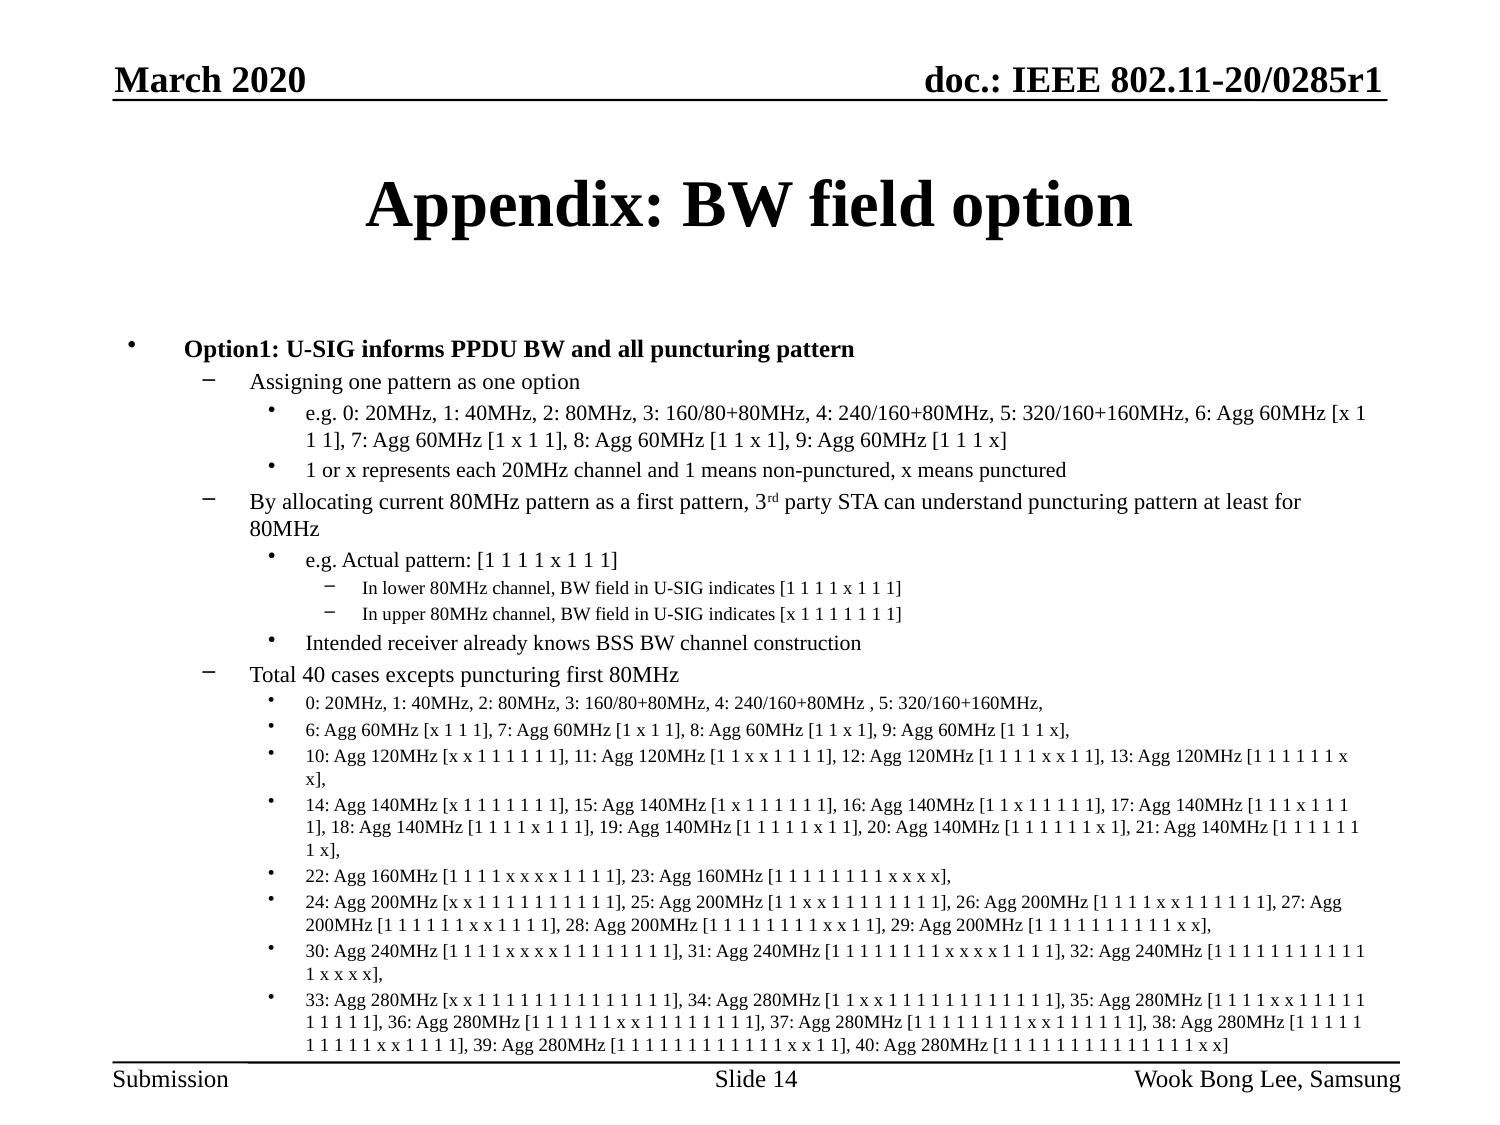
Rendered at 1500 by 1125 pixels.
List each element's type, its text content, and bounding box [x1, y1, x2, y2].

title Appendix: BW field option [112, 112, 1388, 288]
slide_number Slide 14 [712, 1061, 800, 1093]
list Option1: U-SIG informs PPDU BW and all puncturing pattern Assigning one pattern as one option e.g. 0: 20MHz, 1: 40MHz, 2: 80MHz, 3: 160/80+80MHz, 4: 240/160+80MHz, 5: 320/160+160MHz, 6: Agg 60MHz [x 1 1 1], 7: Agg 60MHz [1 x 1 1], 8: Agg 60MHz [1 1 x 1], 9: Agg 60MHz [1 1 1 x] 1 or x represents each 20MHz channel and 1 means non-punctured, x means punctured By allocating current 80MHz pattern as a first pattern, 3rd party STA can understand puncturing pattern at least for 80MHz e.g. Actual pattern: [1 1 1 1 x 1 1 1] In lower 80MHz channel, BW field in U-SIG indicates [1 1 1 1 x 1 1 1] In upper 80MHz channel, BW field in U-SIG indicates [x 1 1 1 1 1 1 1] Intended receiver already knows BSS BW channel construction Total 40 cases excepts puncturing first 80MHz 0: 20MHz, 1: 40MHz, 2: 80MHz, 3: 160/80+80MHz, 4: 240/160+80MHz , 5: 320/160+160MHz, 6: Agg 60MHz [x 1 1 1], 7: Agg 60MHz [1 x 1 1], 8: Agg 60MHz [1 1 x 1], 9: Agg 60MHz [1 1 1 x], 10: Agg 120MHz [x x 1 1 1 1 1 1], 11: Agg 120MHz [1 1 x x 1 1 1 1], 12: Agg 120MHz [1 1 1 1 x x 1 1], 13: Agg 120MHz [1 1 1 1 1 1 x x], 14: Agg 140MHz [x 1 1 1 1 1 1 1], 15: Agg 140MHz [1 x 1 1 1 1 1 1], 16: Agg 140MHz [1 1 x 1 1 1 1 1], 17: Agg 140MHz [1 1 1 x 1 1 1 1], 18: Agg 140MHz [1 1 1 1 x 1 1 1], 19: Agg 140MHz [1 1 1 1 1 x 1 1], 20: Agg 140MHz [1 1 1 1 1 1 x 1], 21: Agg 140MHz [1 1 1 1 1 1 1 x], 22: Agg 160MHz [1 1 1 1 x x x x 1 1 1 1], 23: Agg 160MHz [1 1 1 1 1 1 1 1 x x x x], 24: Agg 200MHz [x x 1 1 1 1 1 1 1 1 1 1], 25: Agg 200MHz [1 1 x x 1 1 1 1 1 1 1 1], 26: Agg 200MHz [1 1 1 1 x x 1 1 1 1 1 1], 27: Agg 200MHz [1 1 1 1 1 1 x x 1 1 1 1], 28: Agg 200MHz [1 1 1 1 1 1 1 1 x x 1 1], 29: Agg 200MHz [1 1 1 1 1 1 1 1 1 1 x x], 30: Agg 240MHz [1 1 1 1 x x x x 1 1 1 1 1 1 1 1], 31: Agg 240MHz [1 1 1 1 1 1 1 1 x x x x 1 1 1 1], 32: Agg 240MHz [1 1 1 1 1 1 1 1 1 1 1 1 x x x x], 33: Agg 280MHz [x x 1 1 1 1 1 1 1 1 1 1 1 1 1 1], 34: Agg 280MHz [1 1 x x 1 1 1 1 1 1 1 1 1 1 1 1], 35: Agg 280MHz [1 1 1 1 x x 1 1 1 1 1 1 1 1 1 1], 36: Agg 280MHz [1 1 1 1 1 1 x x 1 1 1 1 1 1 1 1], 37: Agg 280MHz [1 1 1 1 1 1 1 1 x x 1 1 1 1 1 1], 38: Agg 280MHz [1 1 1 1 1 1 1 1 1 1 x x 1 1 1 1], 39: Agg 280MHz [1 1 1 1 1 1 1 1 1 1 1 1 x x 1 1], 40: Agg 280MHz [1 1 1 1 1 1 1 1 1 1 1 1 1 1 x x] [112, 324, 1388, 1001]
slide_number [114, 54, 309, 101]
footer Wook Bong Lee, Samsung [1130, 1061, 1402, 1093]
